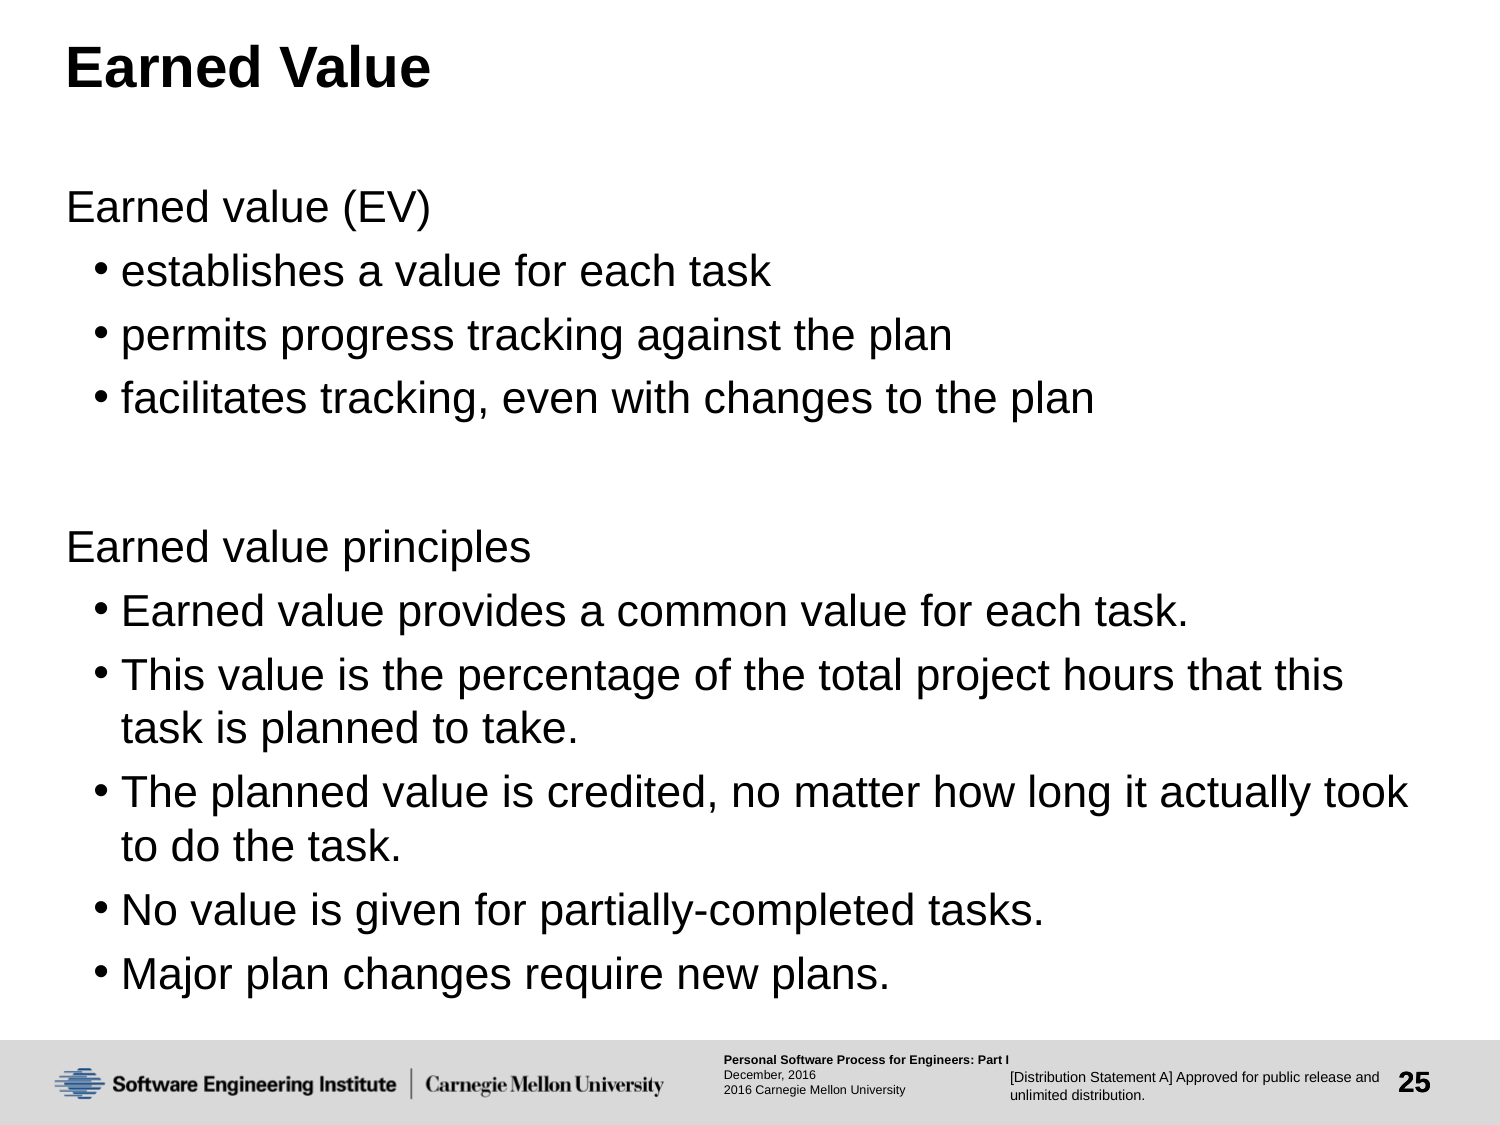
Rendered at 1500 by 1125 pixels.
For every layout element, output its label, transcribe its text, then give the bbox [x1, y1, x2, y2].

list Earned value (EV) establishes a value for each task permits progress tracking against the plan facilitates tracking, even with changes to the plan Earned value principles Earned value provides a common value for each task. This value is the percentage of the total project hours that this task is planned to take. The planned value is credited, no matter how long it actually took to do the task. No value is given for partially-completed tasks. Major plan changes require new plans. [65, 177, 1431, 1000]
title Earned Value [65, 37, 1313, 148]
picture [46, 1061, 673, 1104]
